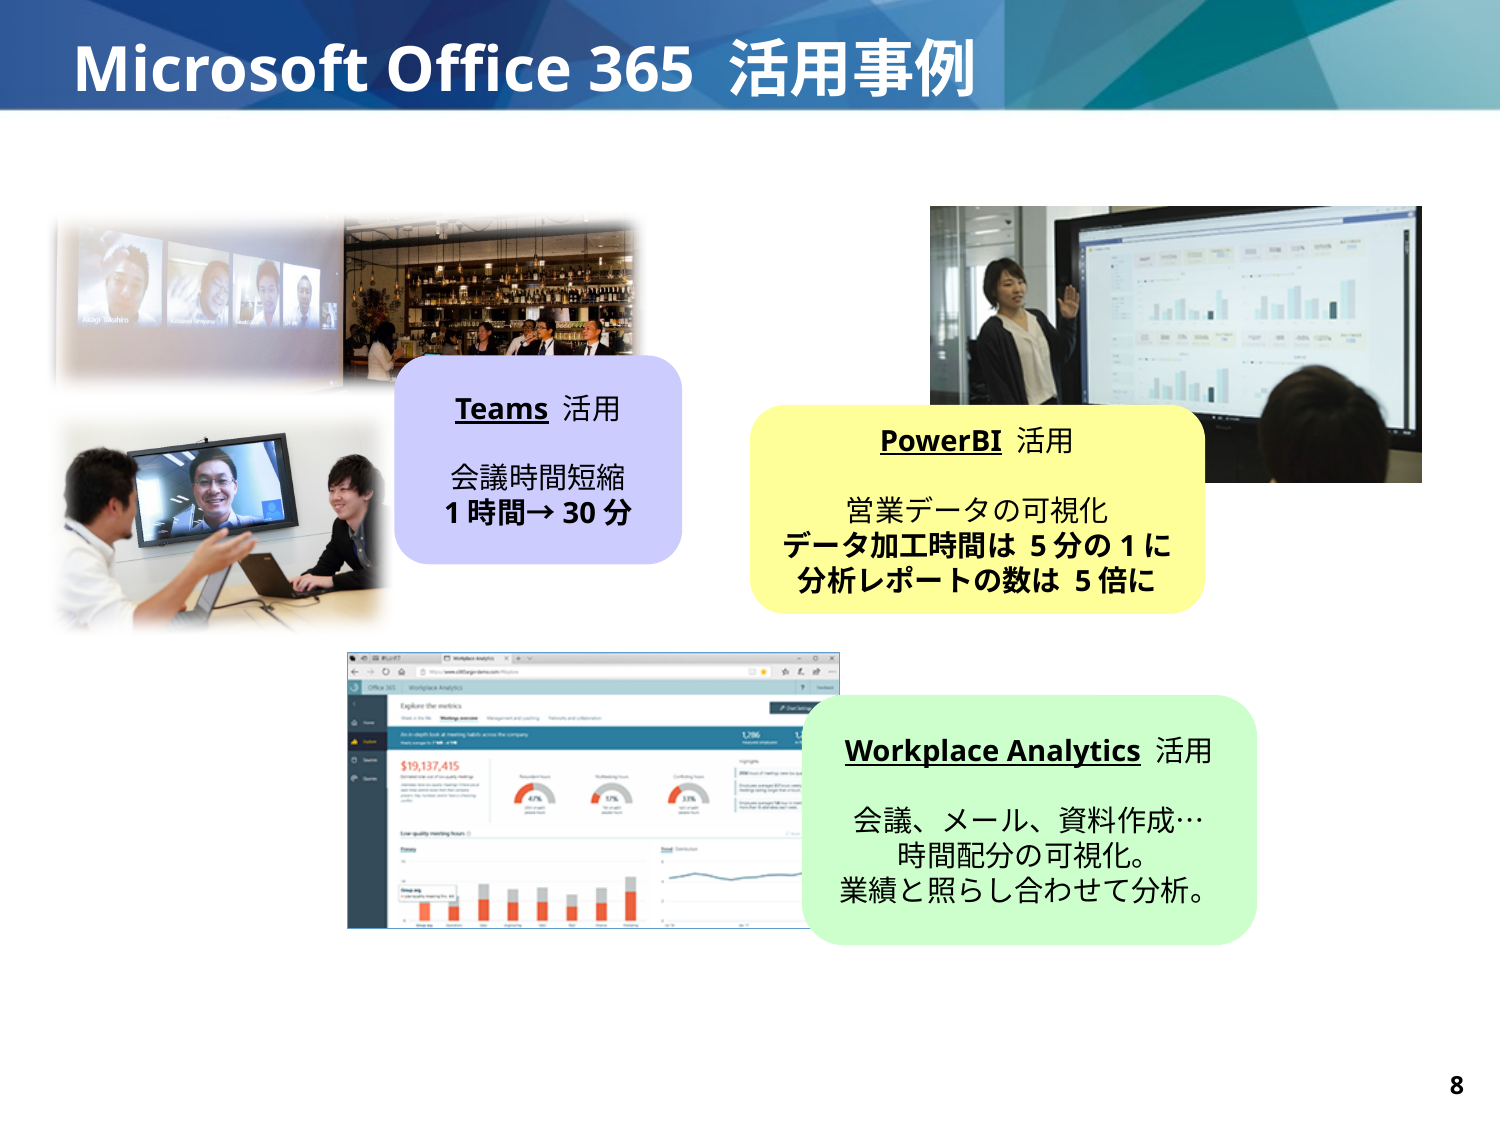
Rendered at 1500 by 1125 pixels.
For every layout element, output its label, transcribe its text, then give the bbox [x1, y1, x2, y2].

text_box Teams 活用 会議時間短縮 1時間→30分 [397, 353, 685, 567]
text_box PowerBI 活用 営業データの可視化 データ加工時間は 5分の1に 分析レポートの数は 5倍に [747, 402, 1208, 616]
text_box Workplace Analytics 活用 会議、メール、資料作成… 時間配分の可視化。 業績と照らし合わせて分析。 [815, 692, 1260, 948]
picture [0, 0, 1500, 1124]
title Microsoft Office 365 活用事例 [57, 21, 1441, 89]
